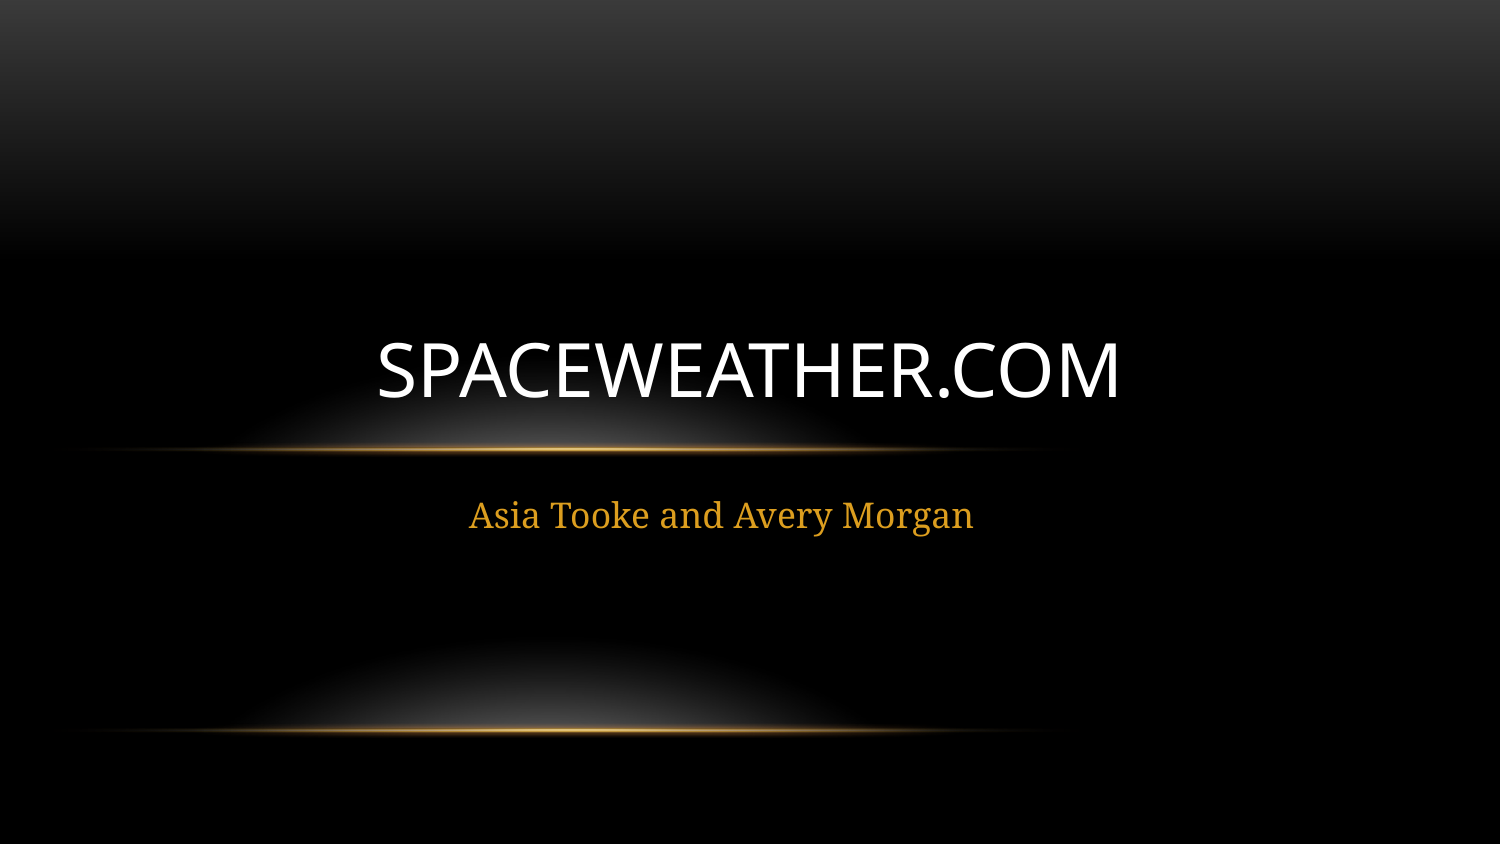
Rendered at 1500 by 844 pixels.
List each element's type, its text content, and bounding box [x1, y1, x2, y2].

subtitle Asia Tooke and Avery Morgan [196, 478, 1247, 694]
picture [0, 0, 1125, 844]
title Spaceweather.com [112, 247, 1388, 428]
